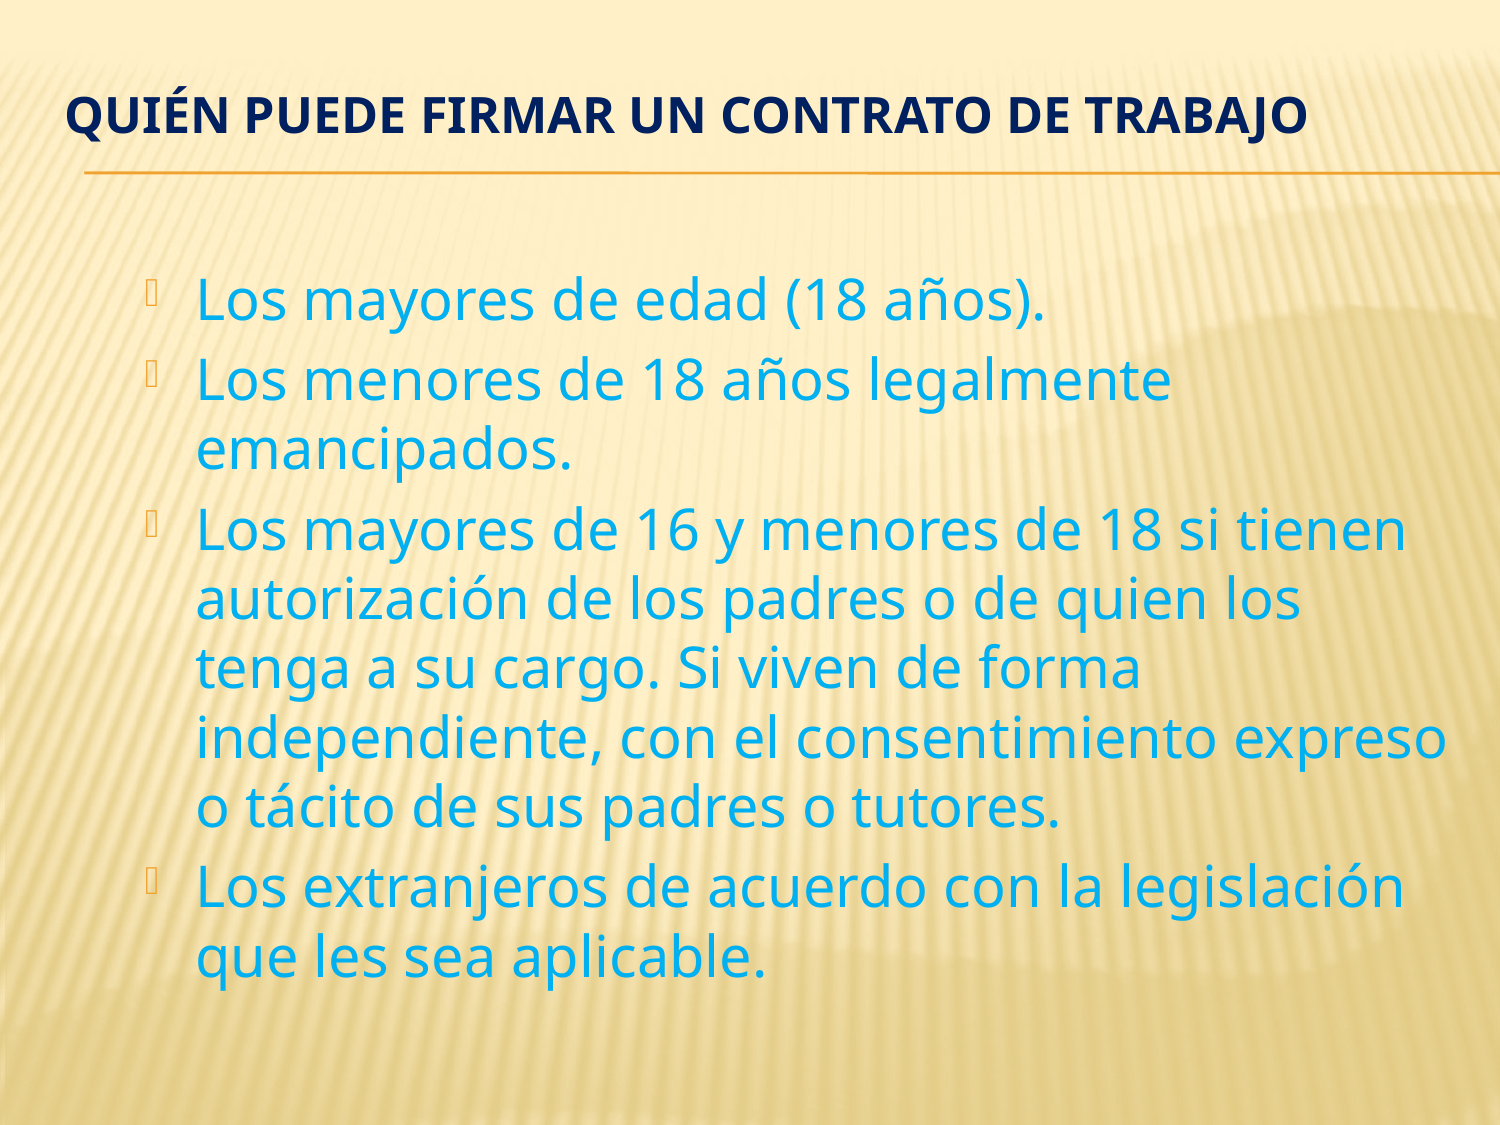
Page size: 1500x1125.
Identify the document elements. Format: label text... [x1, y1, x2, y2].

list Los mayores de edad (18 años). Los menores de 18 años legalmente emancipados. Los mayores de 16 y menores de 18 si tienen autorización de los padres o de quien los tenga a su cargo. Si viven de forma independiente, con el consentimiento expreso o tácito de sus padres o tutores. Los extranjeros de acuerdo con la legislación que les sea aplicable. [50, 254, 1475, 998]
title Quién puede firmar un contrato de trabajo [50, 75, 1475, 213]
